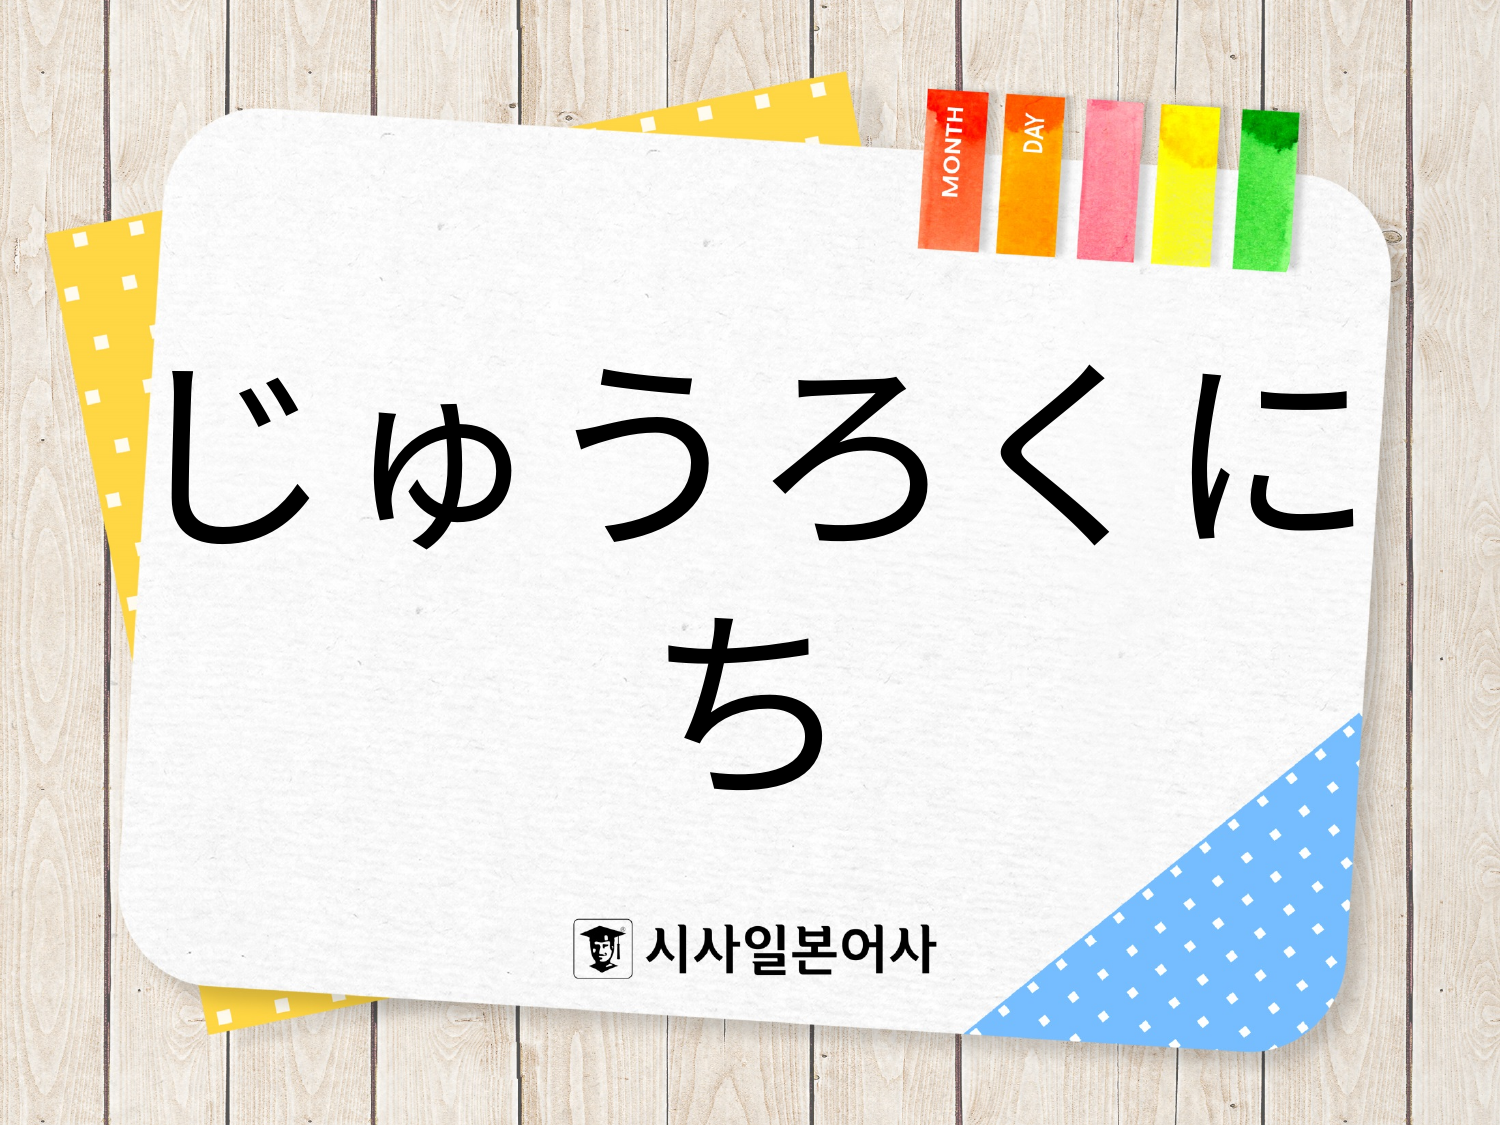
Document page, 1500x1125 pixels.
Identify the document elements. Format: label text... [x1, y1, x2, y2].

picture [0, 0, 1500, 1125]
title じゅうろくにち [75, 338, 1425, 811]
